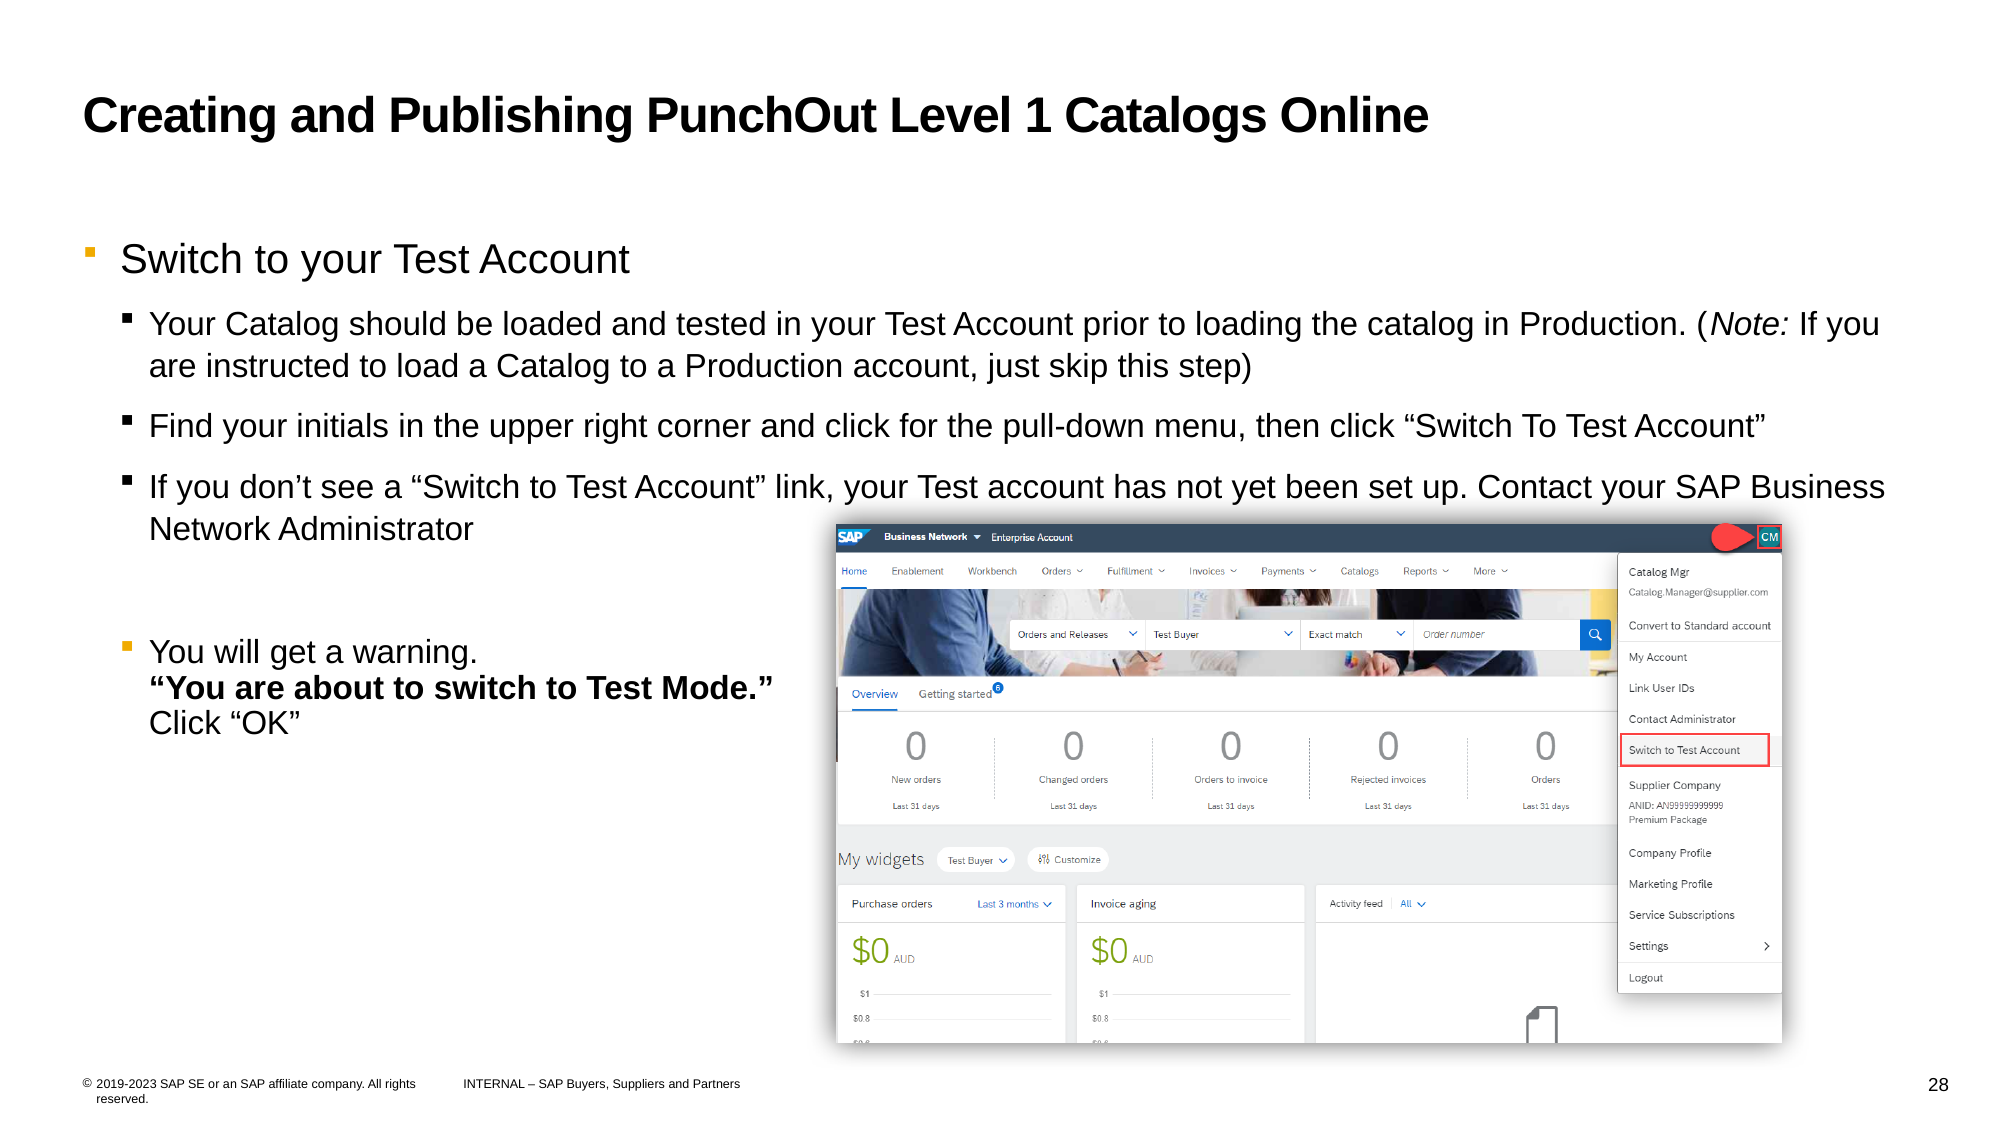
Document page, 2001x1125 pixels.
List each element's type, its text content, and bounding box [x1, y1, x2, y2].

picture [836, 522, 1782, 1043]
title Creating and Publishing PunchOut Level 1 Catalogs Online [82, 82, 1918, 144]
list Switch to your Test Account Your Catalog should be loaded and tested in your Test Account prior to loading the catalog in Production. (Note: If you are instructed to load a Catalog to a Production account, just skip this step) Find your initials in the upper right corner and click for the pull-down menu, then click “Switch To Test Account” If you don’t see a “Switch to Test Account” link, your Test account has not yet been set up. Contact your SAP Business Network Administrator You will get a warning. “You are about to switch to Test Mode.” Click “OK” [82, 234, 1905, 1008]
